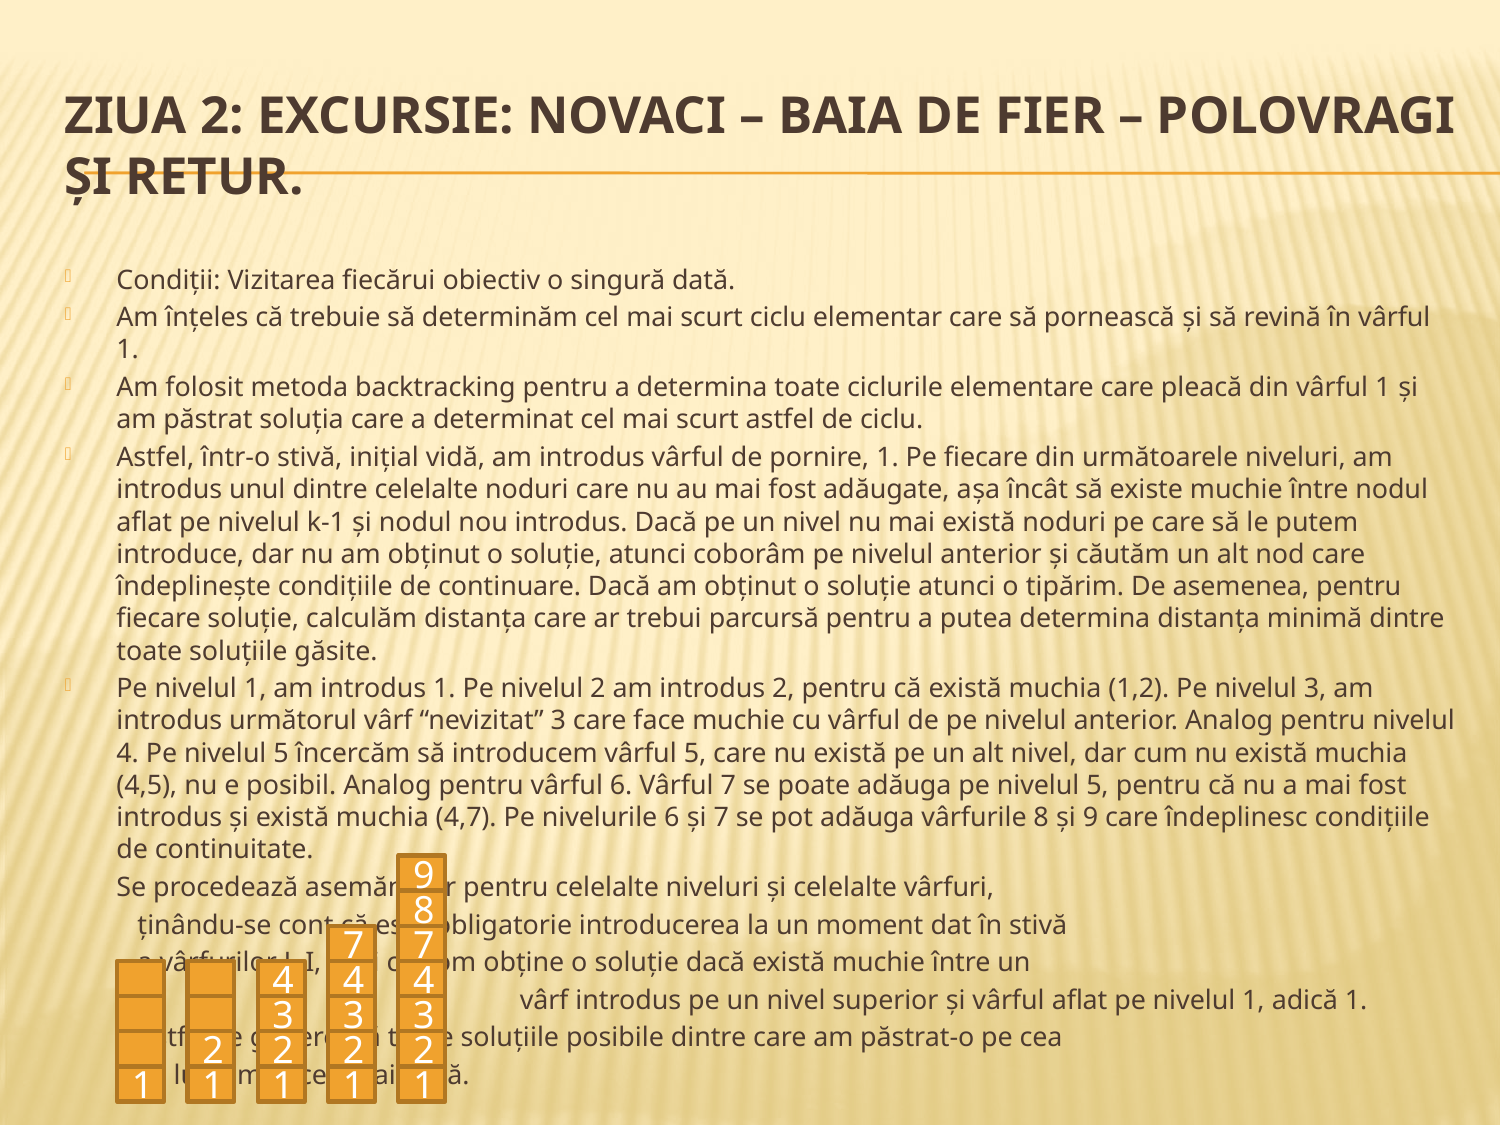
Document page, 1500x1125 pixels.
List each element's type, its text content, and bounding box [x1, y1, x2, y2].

text_box [115, 1033, 166, 1068]
text_box 8 [396, 893, 447, 928]
title ZIUA 2: EXCURSIE: NOVACI – BAIA DE FIER – POLOVRAGI ŞI RETUR. [50, 75, 1475, 213]
text_box 4 [256, 959, 307, 998]
text_box 2 [185, 1033, 236, 1068]
text_box 4 [326, 962, 377, 998]
text_box [115, 998, 166, 1033]
text_box 1 [115, 1068, 166, 1104]
text_box 2 [256, 1033, 307, 1068]
text_box 2 [396, 1033, 447, 1068]
text_box 1 [185, 1068, 236, 1104]
text_box 3 [256, 998, 307, 1033]
text_box 2 [326, 1033, 377, 1068]
text_box 3 [326, 998, 377, 1033]
text_box 1 [396, 1068, 447, 1104]
text_box [115, 959, 166, 998]
text_box 1 [256, 1068, 307, 1104]
list Condiţii: Vizitarea fiecărui obiectiv o singură dată. Am înţeles că trebuie să determinăm cel mai scurt ciclu elementar care să pornească şi să revină în vârful 1. Am folosit metoda backtracking pentru a determina toate ciclurile elementare care pleacă din vârful 1 şi am păstrat soluţia care a determinat cel mai scurt astfel de ciclu. Astfel, într-o stivă, iniţial vidă, am introdus vârful de pornire, 1. Pe fiecare din următoarele niveluri, am introdus unul dintre celelalte noduri care nu au mai fost adăugate, aşa încât să existe muchie între nodul aflat pe nivelul k-1 şi nodul nou introdus. Dacă pe un nivel nu mai există noduri pe care să le putem introduce, dar nu am obţinut o soluţie, atunci coborâm pe nivelul anterior şi căutăm un alt nod care îndeplineşte condiţiile de continuare. Dacă am obţinut o soluţie atunci o tipărim. De asemenea, pentru fiecare soluţie, calculăm distanţa care ar trebui parcursă pentru a putea determina distanţa minimă dintre toate soluţiile găsite. Pe nivelul 1, am introdus 1. Pe nivelul 2 am introdus 2, pentru că există muchia (1,2). Pe nivelul 3, am introdus următorul vârf “nevizitat” 3 care face muchie cu vârful de pe nivelul anterior. Analog pentru nivelul 4. Pe nivelul 5 încercăm să introducem vârful 5, care nu există pe un alt nivel, dar cum nu există muchia (4,5), nu e posibil. Analog pentru vârful 6. Vârful 7 se poate adăuga pe nivelul 5, pentru că nu a mai fost introdus şi există muchia (4,7). Pe nivelurile 6 şi 7 se pot adăuga vârfurile 8 şi 9 care îndeplinesc condiţiile de continuitate. Se procedează asemănător pentru celelalte niveluri şi celelalte vârfuri, ţinându-se cont că este obligatorie introducerea la un moment dat în stivă a vârfurilor J, I, M şi că vom obţine o soluţie dacă există muchie între un vârf introdus pe un nivel superior şi vârful aflat pe nivelul 1, adică 1. Astfel se generează toate soluţiile posibile dintre care am păstrat-o pe cea cu lungimea cea mai mică. [50, 254, 1475, 1102]
text_box 9 [396, 853, 447, 893]
text_box 3 [396, 998, 447, 1033]
text_box 7 [326, 924, 377, 963]
text_box 1 [326, 1068, 377, 1104]
text_box 7 [396, 928, 447, 963]
text_box 4 [396, 963, 447, 998]
text_box [185, 998, 236, 1033]
text_box [185, 959, 236, 998]
